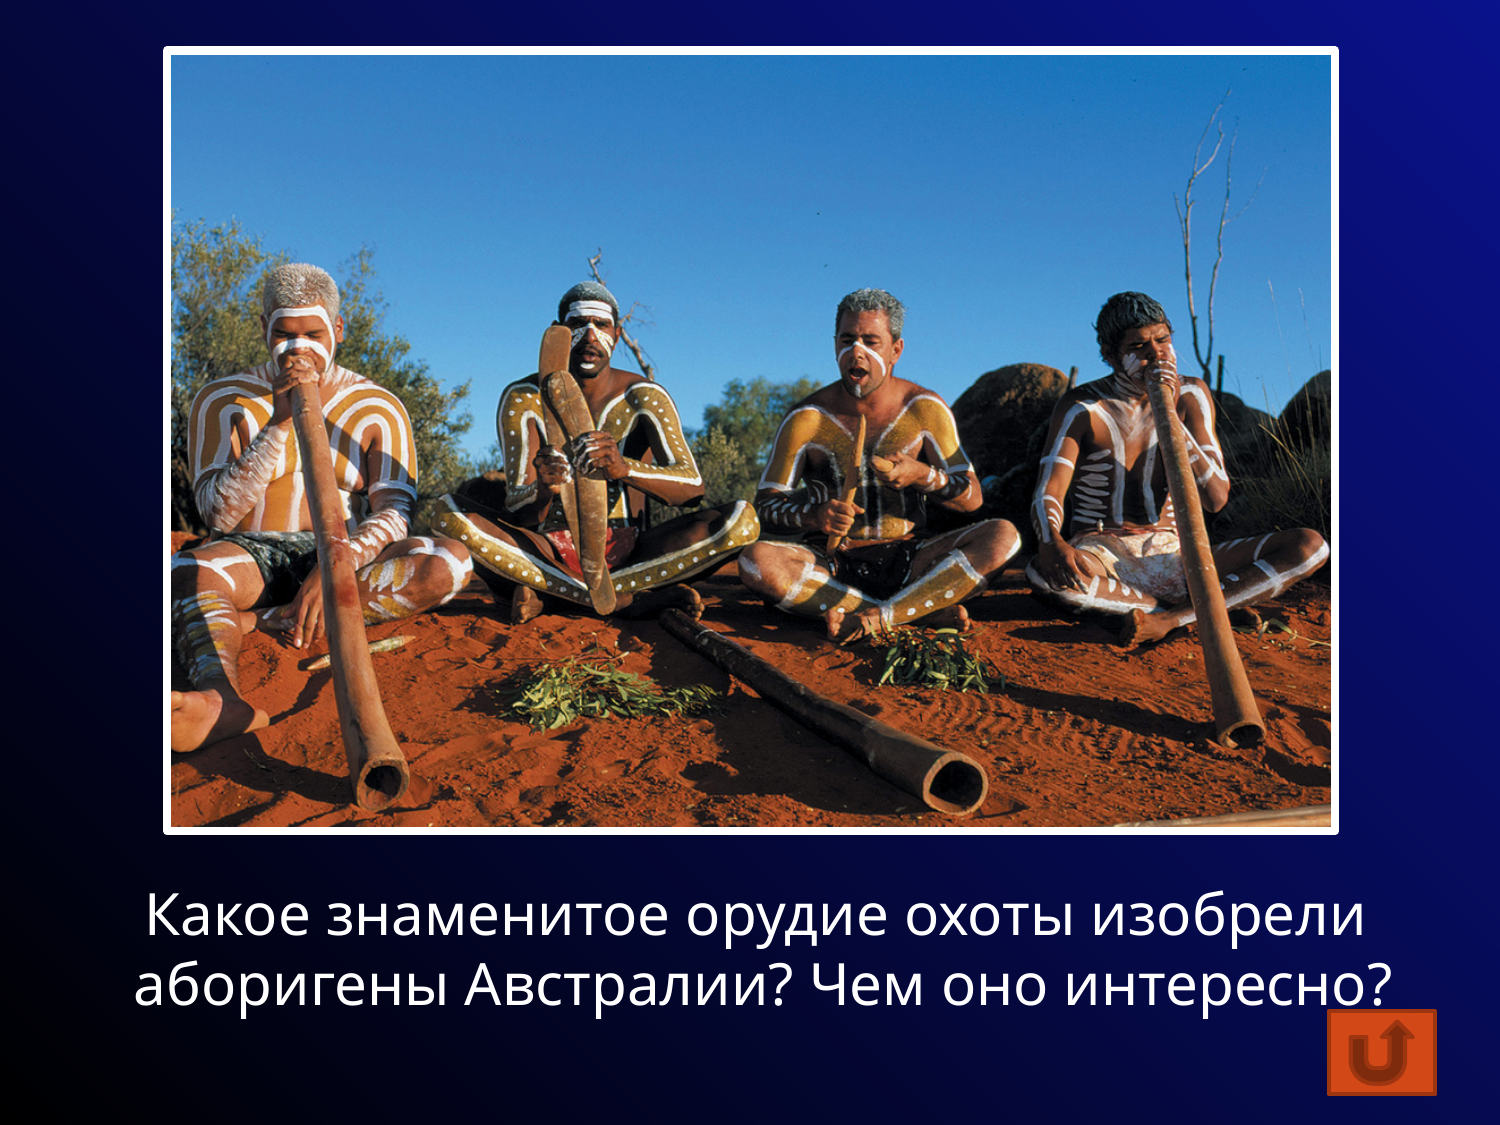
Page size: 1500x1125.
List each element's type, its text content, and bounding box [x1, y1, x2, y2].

text_box [1327, 1009, 1437, 1096]
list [170, 54, 1332, 828]
text_box Какое знаменитое орудие охоты изобрели аборигены Австралии? Чем оно интересно? [119, 869, 1408, 1025]
